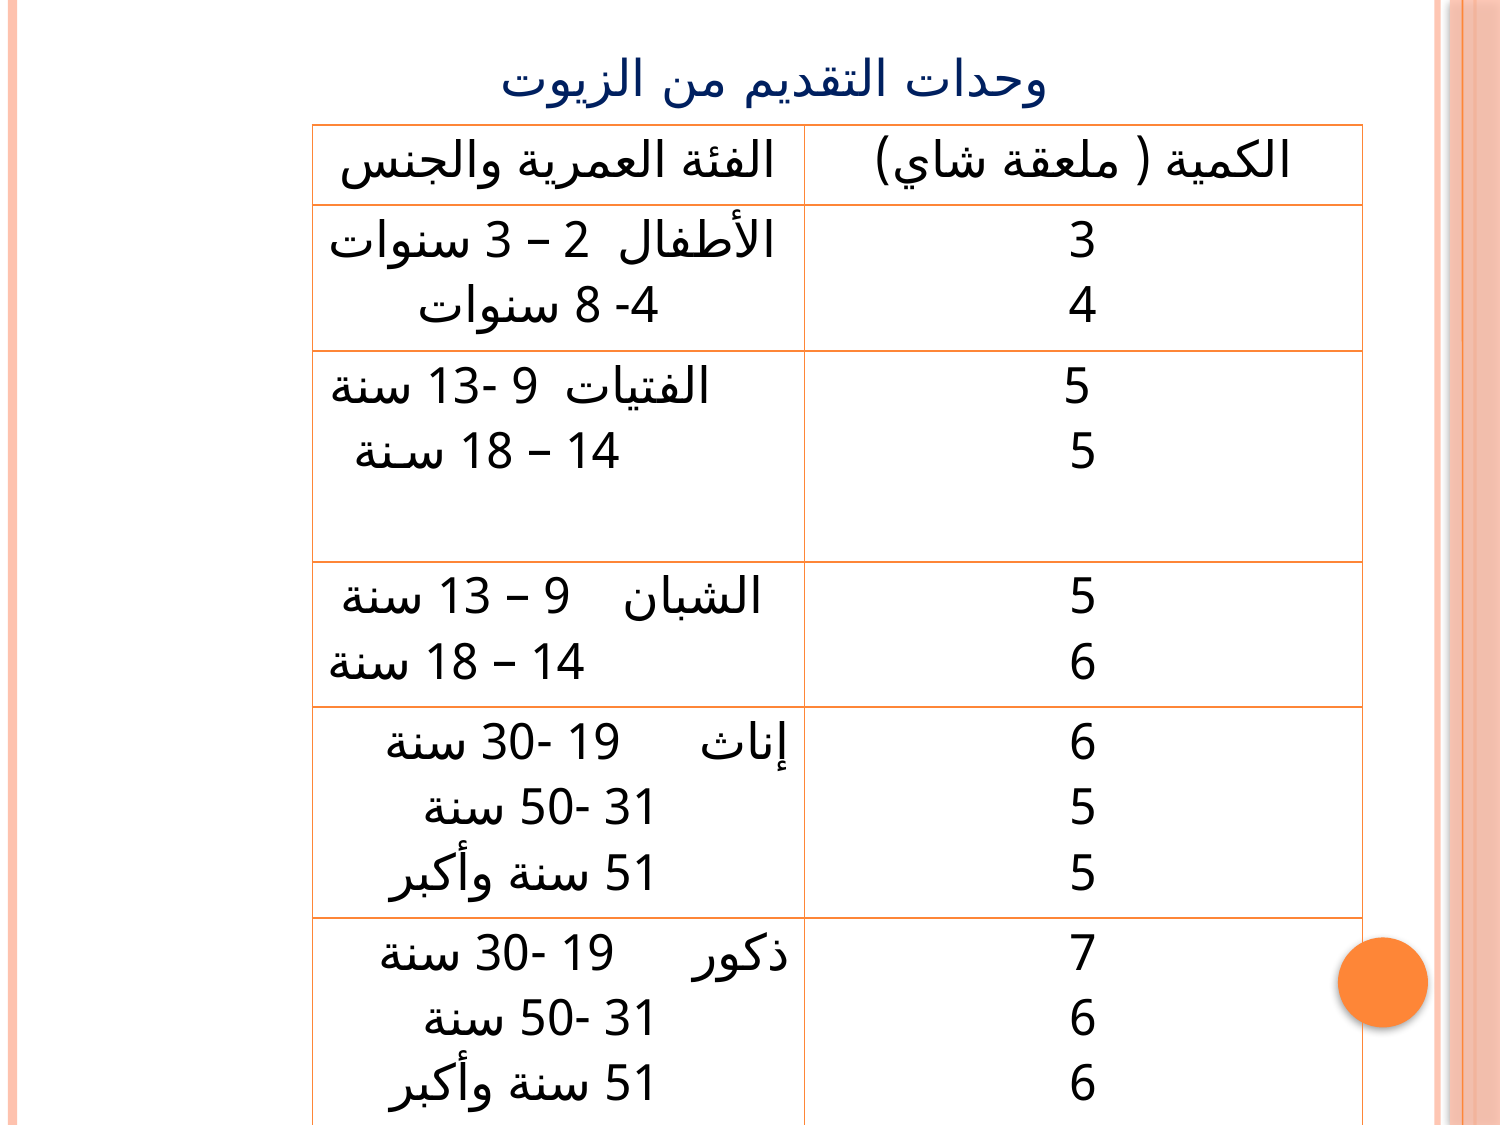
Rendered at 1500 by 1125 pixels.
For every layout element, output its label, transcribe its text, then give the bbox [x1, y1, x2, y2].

table_cell 5 6 [805, 563, 1362, 706]
table_cell 6 5 5 [805, 708, 1362, 917]
table_cell الشبان 9 – 13 سنة 14 – 18 سنة [313, 563, 804, 706]
table_cell الأطفال 2 – 3 سنوات 4- 8 سنوات [313, 206, 804, 350]
table_cell ذكور 19 -30 سنة 31 -50 سنة 51 سنة وأكبر [313, 919, 804, 1125]
table_header الكمية ( ملعقة شاي) [805, 126, 1362, 204]
table_cell 3 4 [805, 206, 1362, 350]
table_header الفئة العمرية والجنس [313, 126, 804, 204]
table_cell إناث 19 -30 سنة 31 -50 سنة 51 سنة وأكبر [313, 708, 804, 917]
table_cell الفتيات 9 -13 سنة 14 – 18 سنة [313, 352, 804, 561]
table_cell 7 6 6 [805, 919, 1362, 1125]
table_cell 5 5 [805, 352, 1362, 561]
title وحدات التقديم من الزيوت [99, 37, 1450, 175]
